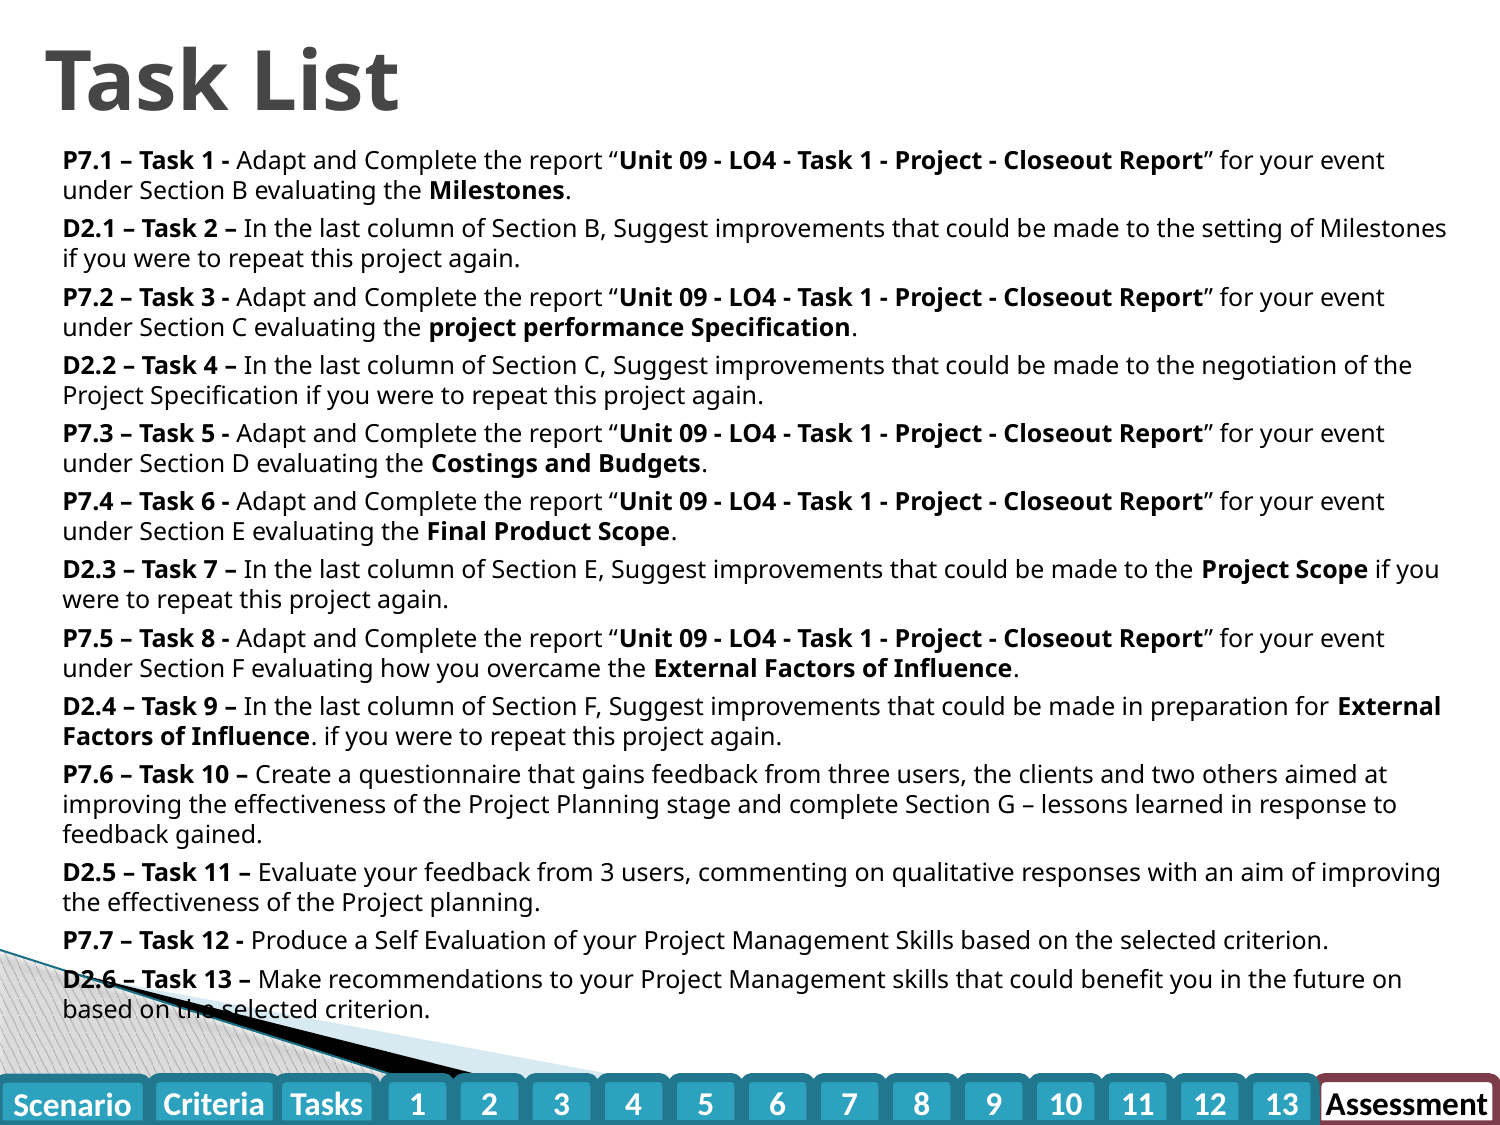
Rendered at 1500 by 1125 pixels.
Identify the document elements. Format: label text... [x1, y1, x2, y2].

list P7.1 – Task 1 - Adapt and Complete the report “Unit 09 - LO4 - Task 1 - Project - Closeout Report” for your event under Section B evaluating the Milestones. D2.1 – Task 2 – In the last column of Section B, Suggest improvements that could be made to the setting of Milestones if you were to repeat this project again. P7.2 – Task 3 - Adapt and Complete the report “Unit 09 - LO4 - Task 1 - Project - Closeout Report” for your event under Section C evaluating the project performance Specification. D2.2 – Task 4 – In the last column of Section C, Suggest improvements that could be made to the negotiation of the Project Specification if you were to repeat this project again. P7.3 – Task 5 - Adapt and Complete the report “Unit 09 - LO4 - Task 1 - Project - Closeout Report” for your event under Section D evaluating the Costings and Budgets. P7.4 – Task 6 - Adapt and Complete the report “Unit 09 - LO4 - Task 1 - Project - Closeout Report” for your event under Section E evaluating the Final Product Scope. D2.3 – Task 7 – In the last column of Section E, Suggest improvements that could be made to the Project Scope if you were to repeat this project again. P7.5 – Task 8 - Adapt and Complete the report “Unit 09 - LO4 - Task 1 - Project - Closeout Report” for your event under Section F evaluating how you overcame the External Factors of Influence. D2.4 – Task 9 – In the last column of Section F, Suggest improvements that could be made in preparation for External Factors of Influence. if you were to repeat this project again. P7.6 – Task 10 – Create a questionnaire that gains feedback from three users, the clients and two others aimed at improving the effectiveness of the Project Planning stage and complete Section G – lessons learned in response to feedback gained. D2.5 – Task 11 – Evaluate your feedback from 3 users, commenting on qualitative responses with an aim of improving the effectiveness of the Project planning. P7.7 – Task 12 - Produce a Self Evaluation of your Project Management Skills based on the selected criterion. D2.6 – Task 13 – Make recommendations to your Project Management skills that could benefit you in the future on based on the selected criterion. [29, 137, 1471, 1047]
title Task List [29, 19, 1447, 135]
